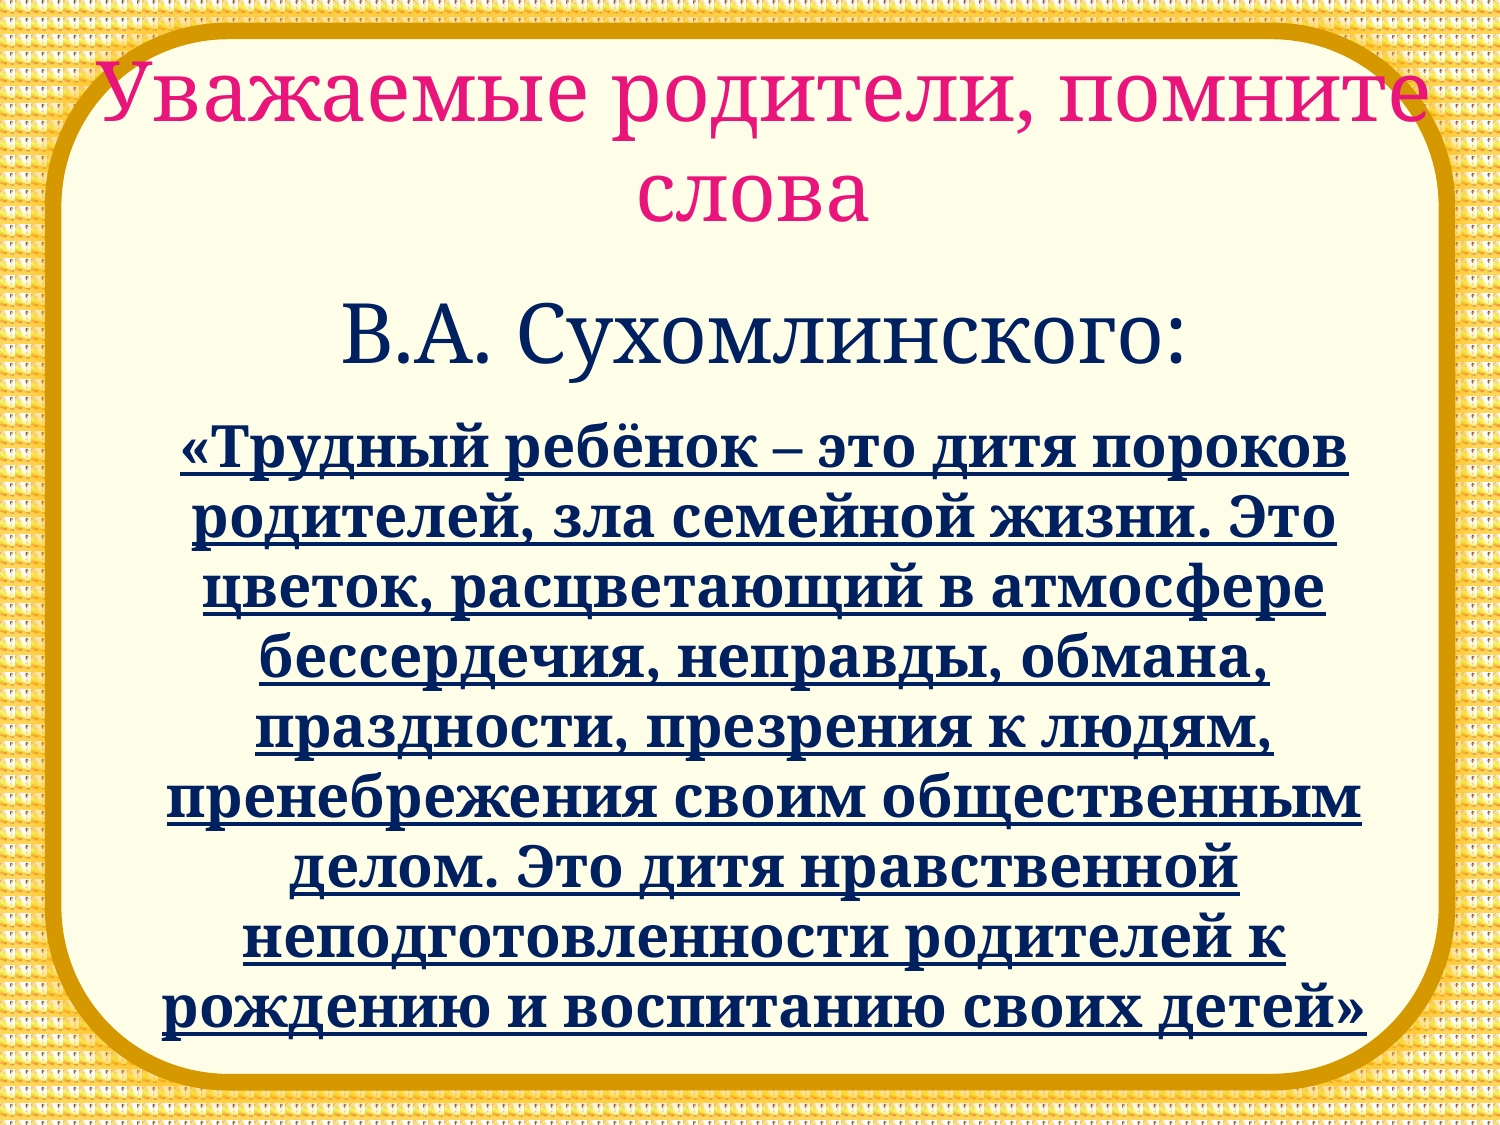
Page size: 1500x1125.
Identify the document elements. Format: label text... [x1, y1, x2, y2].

text_box Уважаемые родители, помните слова В.А. Сухомлинского: «Трудный ребёнок – это дитя пороков родителей, зла семейной жизни. Это цветок, расцветающий в атмосфере бессердечия, неправды, обмана, праздности, презрения к людям, пренебрежения своим общественным делом. Это дитя нравственной неподготовленности родителей к рождению и воспитанию своих детей» [79, 30, 1450, 1047]
picture [0, 0, 1500, 1125]
